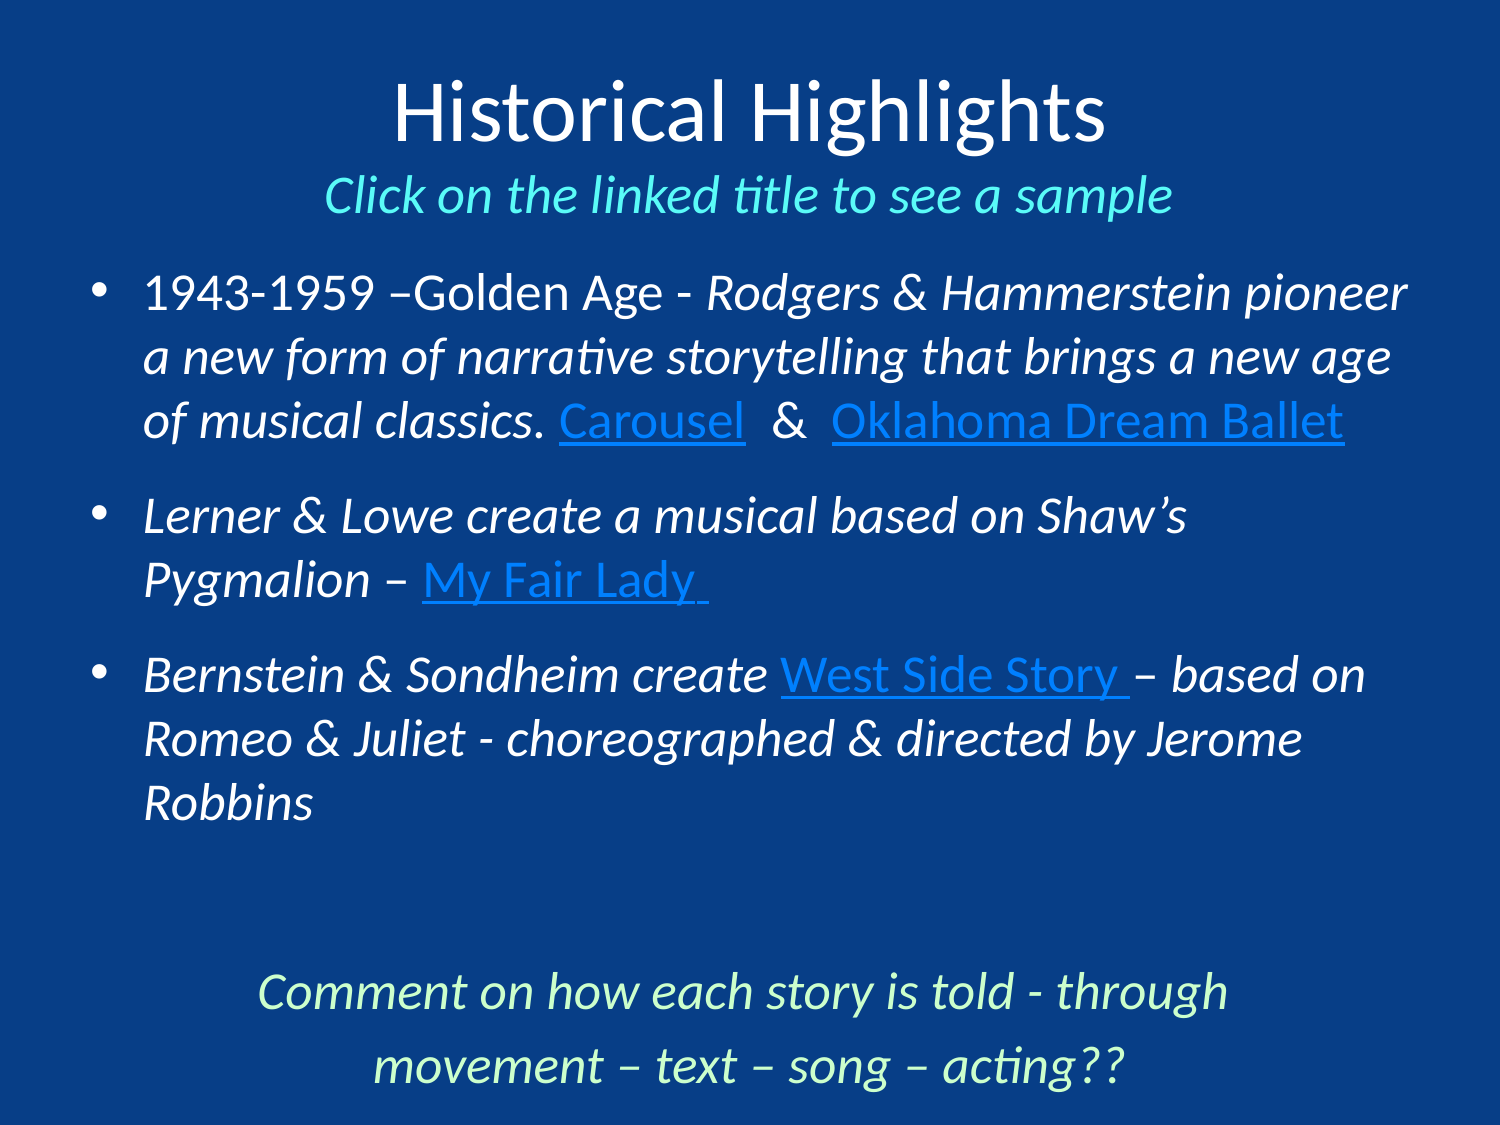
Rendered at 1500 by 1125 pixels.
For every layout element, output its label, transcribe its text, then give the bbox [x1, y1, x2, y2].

list 1943-1959 –Golden Age - Rodgers & Hammerstein pioneer a new form of narrative storytelling that brings a new age of musical classics. Carousel & Oklahoma Dream Ballet Lerner & Lowe create a musical based on Shaw’s Pygmalion – My Fair Lady Bernstein & Sondheim create West Side Story – based on Romeo & Juliet - choreographed & directed by Jerome Robbins Comment on how each story is told - through movement – text – song – acting?? [75, 249, 1425, 1125]
title Historical Highlights Click on the linked title to see a sample [75, 45, 1425, 233]
